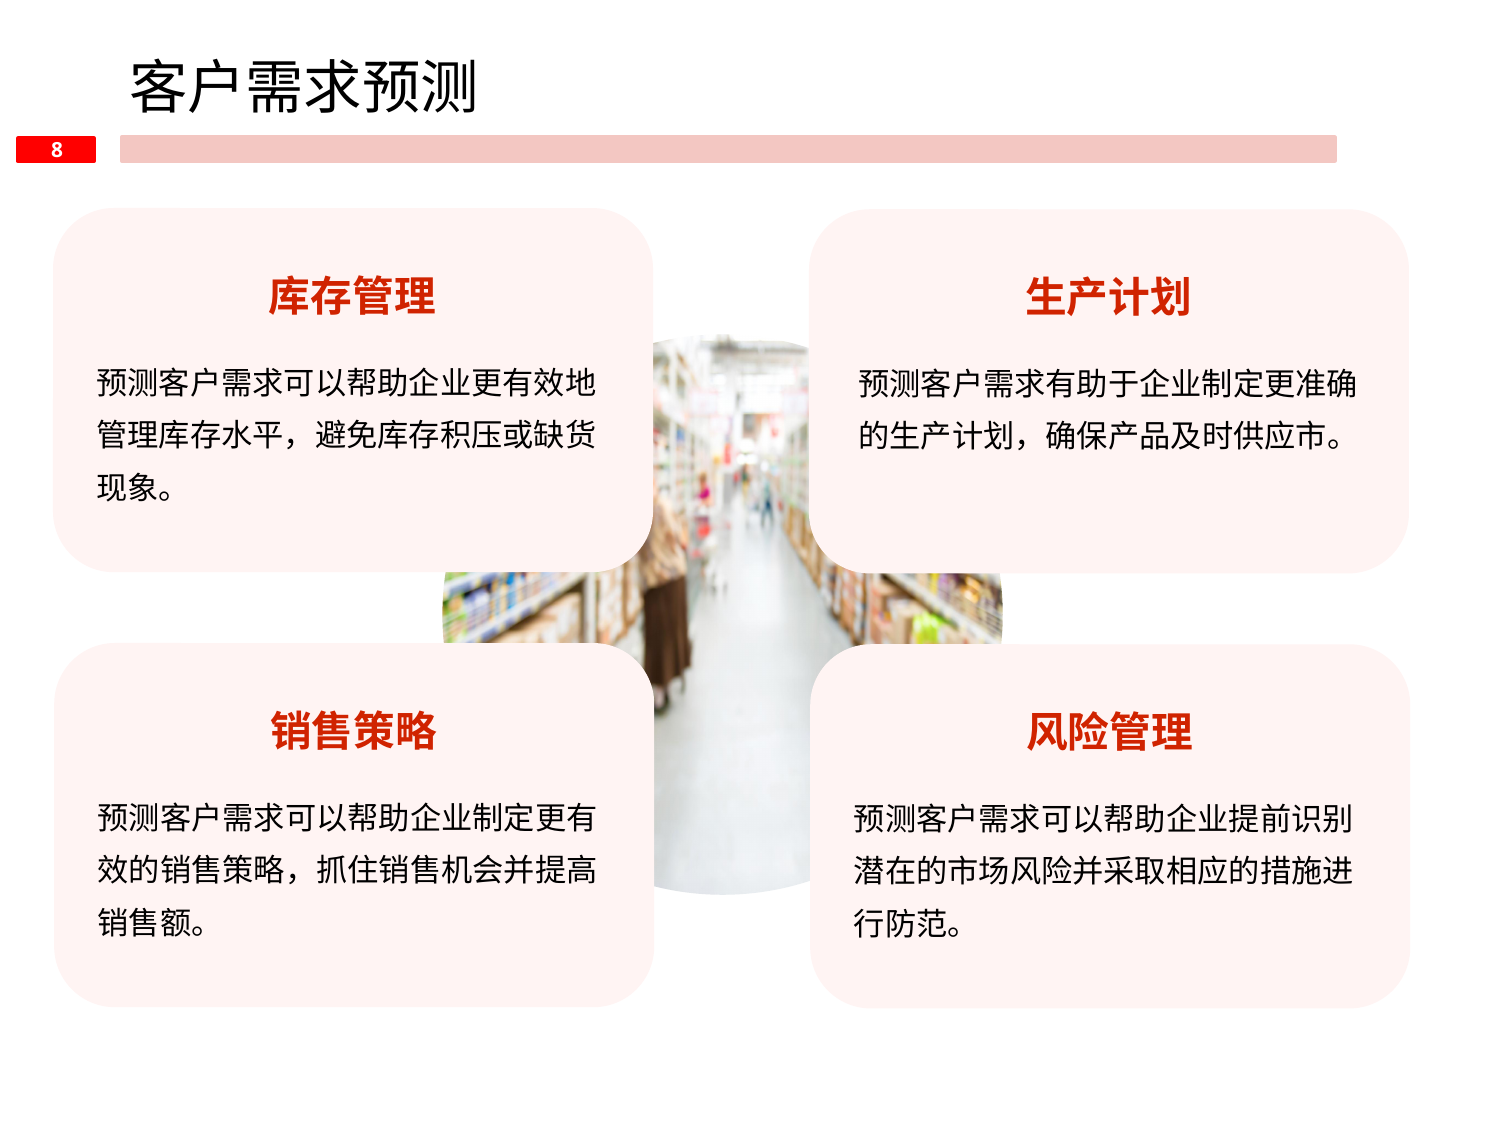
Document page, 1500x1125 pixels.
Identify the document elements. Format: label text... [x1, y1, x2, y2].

text_box 风险管理 [1008, 685, 1377, 766]
text_box 预测客户需求可以帮助企业更有效地管理库存水平，避免库存积压或缺货现象。 [85, 342, 437, 516]
text_box 预测客户需求有助于企业制定更准确的生产计划，确保产品及时供应市。 [1008, 343, 1375, 518]
text_box [808, 209, 1409, 574]
text_box 销售策略 [86, 684, 437, 765]
text_box 预测客户需求可以帮助企业提前识别潜在的市场风险并采取相应的措施进行防范。 [842, 778, 1377, 953]
text_box [52, 207, 654, 573]
text_box [17, 129, 97, 189]
picture [442, 334, 1003, 896]
text_box 生产计划 [841, 250, 1375, 331]
text_box 预测客户需求可以帮助企业制定更有效的销售策略，抓住销售机会并提高销售额。 [86, 777, 621, 951]
text_box 库存管理 [85, 249, 620, 330]
text_box [810, 644, 1411, 1009]
text_box 客户需求预测 [114, 42, 494, 128]
text_box [54, 642, 655, 1008]
